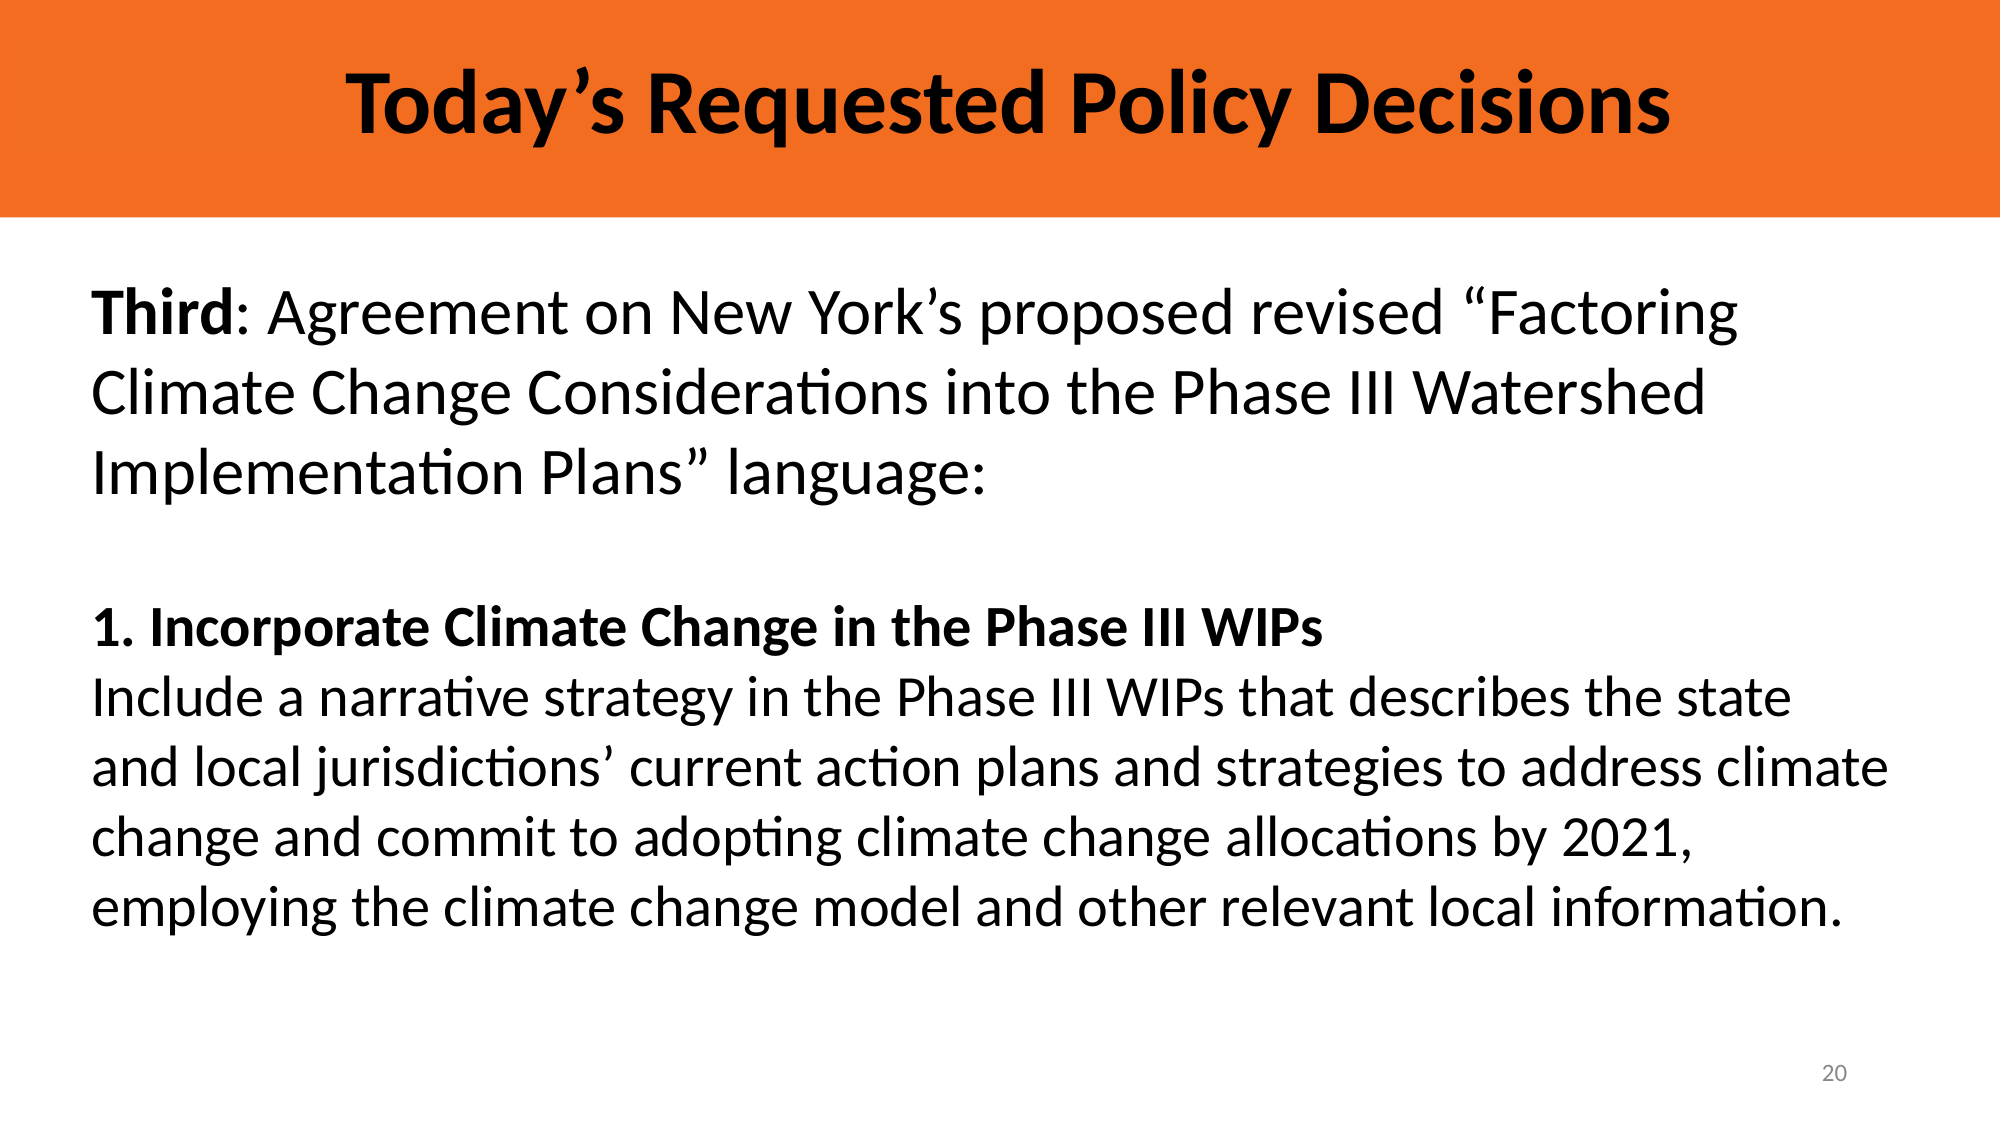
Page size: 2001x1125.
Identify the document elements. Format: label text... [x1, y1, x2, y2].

text_box Third: Agreement on New York’s proposed revised “Factoring Climate Change Considerations into the Phase III Watershed Implementation Plans” language: 1. Incorporate Climate Change in the Phase III WIPs Include a narrative strategy in the Phase III WIPs that describes the state and local jurisdictions’ current action plans and strategies to address climate change and commit to adopting climate change allocations by 2021, employing the climate change model and other relevant local information. [76, 260, 1908, 1106]
title Today’s Requested Policy Decisions [9, 41, 2000, 153]
